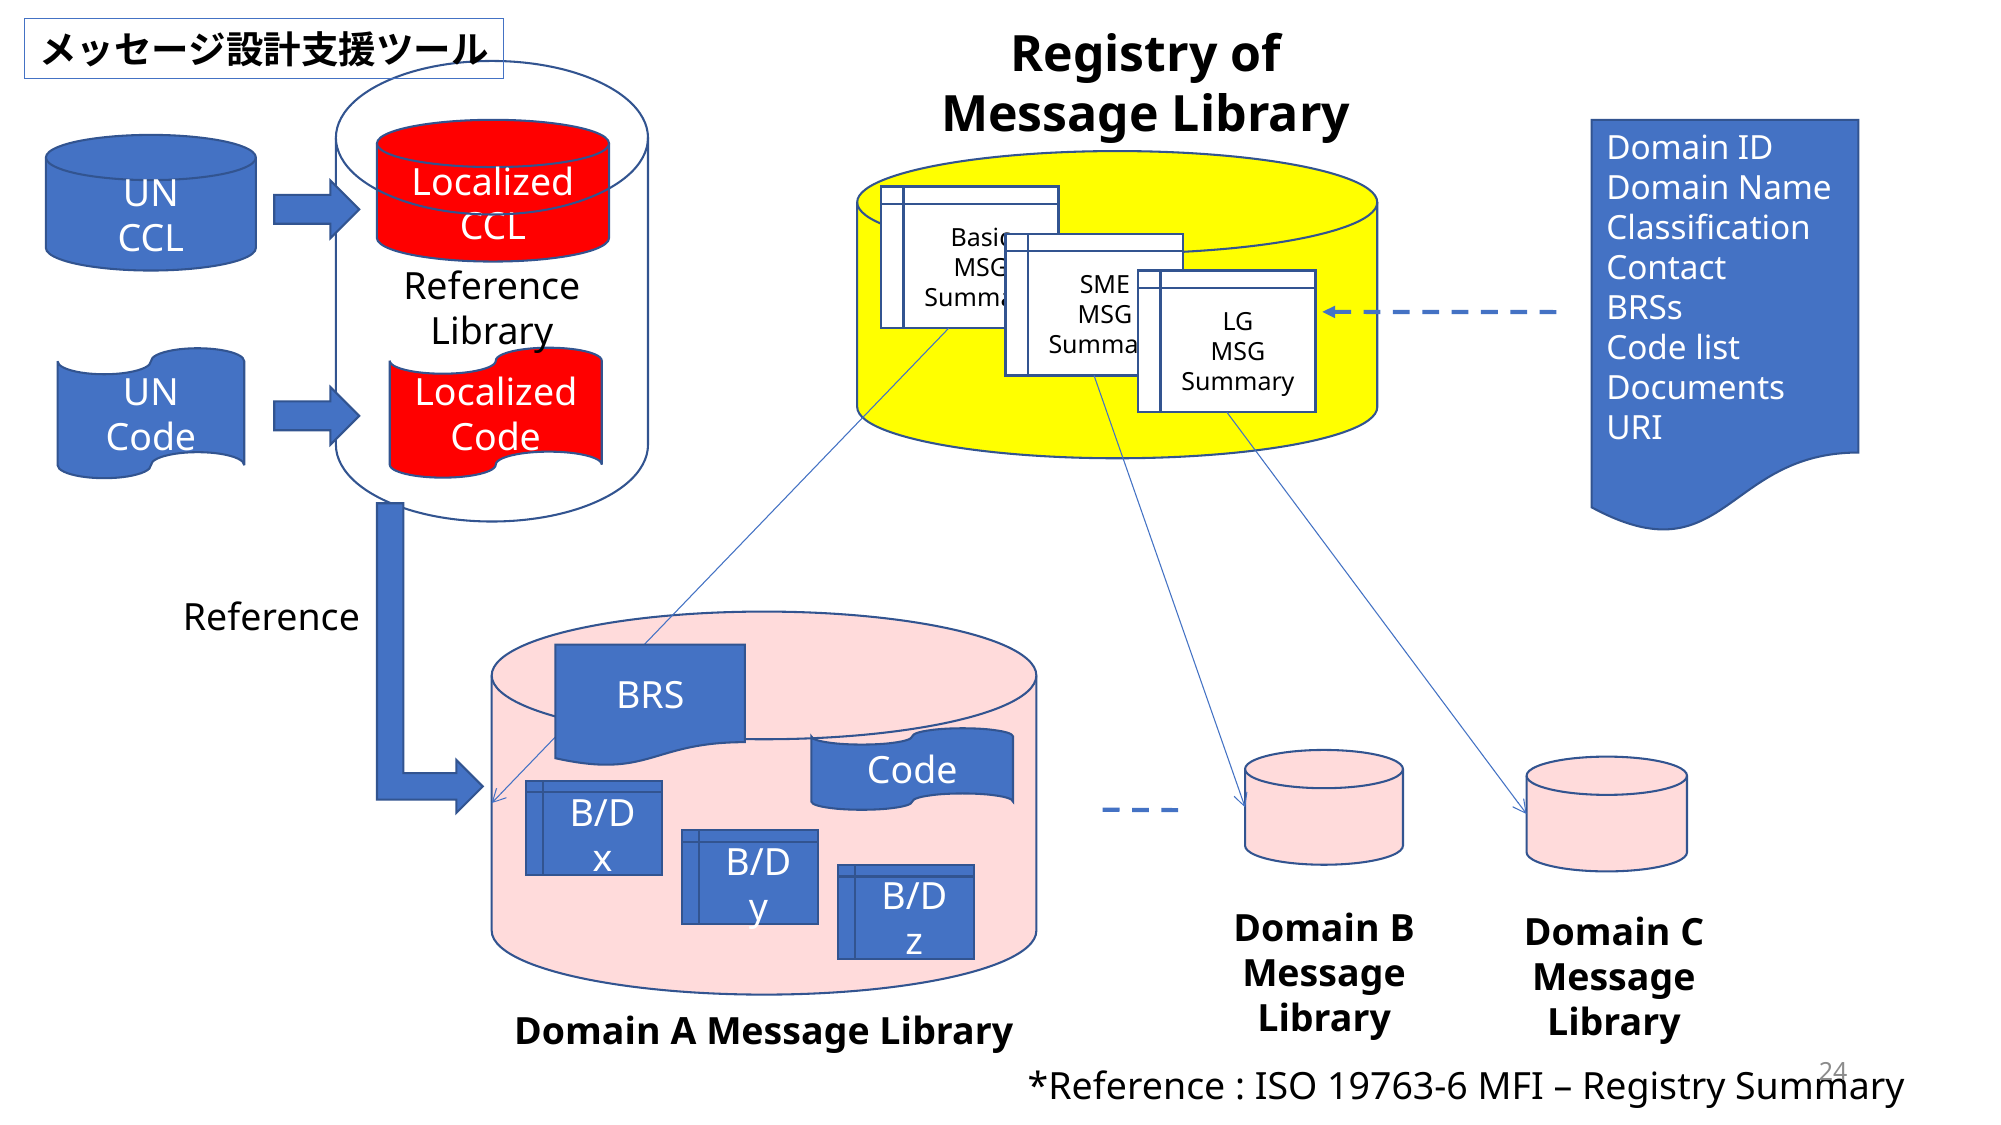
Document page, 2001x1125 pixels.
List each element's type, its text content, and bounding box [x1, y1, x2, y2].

text_box *Reference : ISO 19763-6 MFI – Registry Summary [1013, 1054, 2000, 1115]
text_box メッセージ設計支援ツール [24, 18, 504, 79]
text_box Domain B Message Library [1185, 896, 1463, 1047]
text_box UN CCL [44, 133, 257, 272]
text_box Code [810, 727, 1015, 811]
text_box SME MSG Summary [1004, 233, 1184, 377]
text_box [375, 646, 485, 816]
text_box Domain C Message Library [1475, 900, 1753, 1042]
text_box UN Code [56, 347, 246, 480]
text_box Reference Library [334, 60, 650, 523]
text_box [856, 150, 1379, 412]
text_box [1094, 375, 1324, 750]
text_box Domain ID Domain Name Classification Contact BRSs Code list Documents URI [1590, 118, 1860, 531]
text_box Registry of Message Library [910, 14, 1382, 149]
text_box [1244, 757, 1405, 866]
text_box [490, 610, 1038, 996]
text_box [763, 328, 949, 612]
text_box Reference [168, 585, 405, 646]
text_box Basic MSG Summary [880, 185, 1060, 329]
text_box [1525, 755, 1689, 873]
text_box B/D z [837, 864, 975, 960]
text_box [273, 178, 361, 241]
text_box BRS [554, 643, 746, 766]
text_box Domain A Message Library [491, 999, 1037, 1060]
slide_number 24 [1412, 1042, 1863, 1103]
text_box [949, 329, 1094, 460]
text_box B/D y [681, 829, 819, 925]
text_box B/D x [525, 780, 663, 876]
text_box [1226, 412, 1607, 757]
text_box [273, 384, 361, 448]
text_box LG MSG Summary [1137, 269, 1317, 375]
text_box [375, 502, 405, 585]
